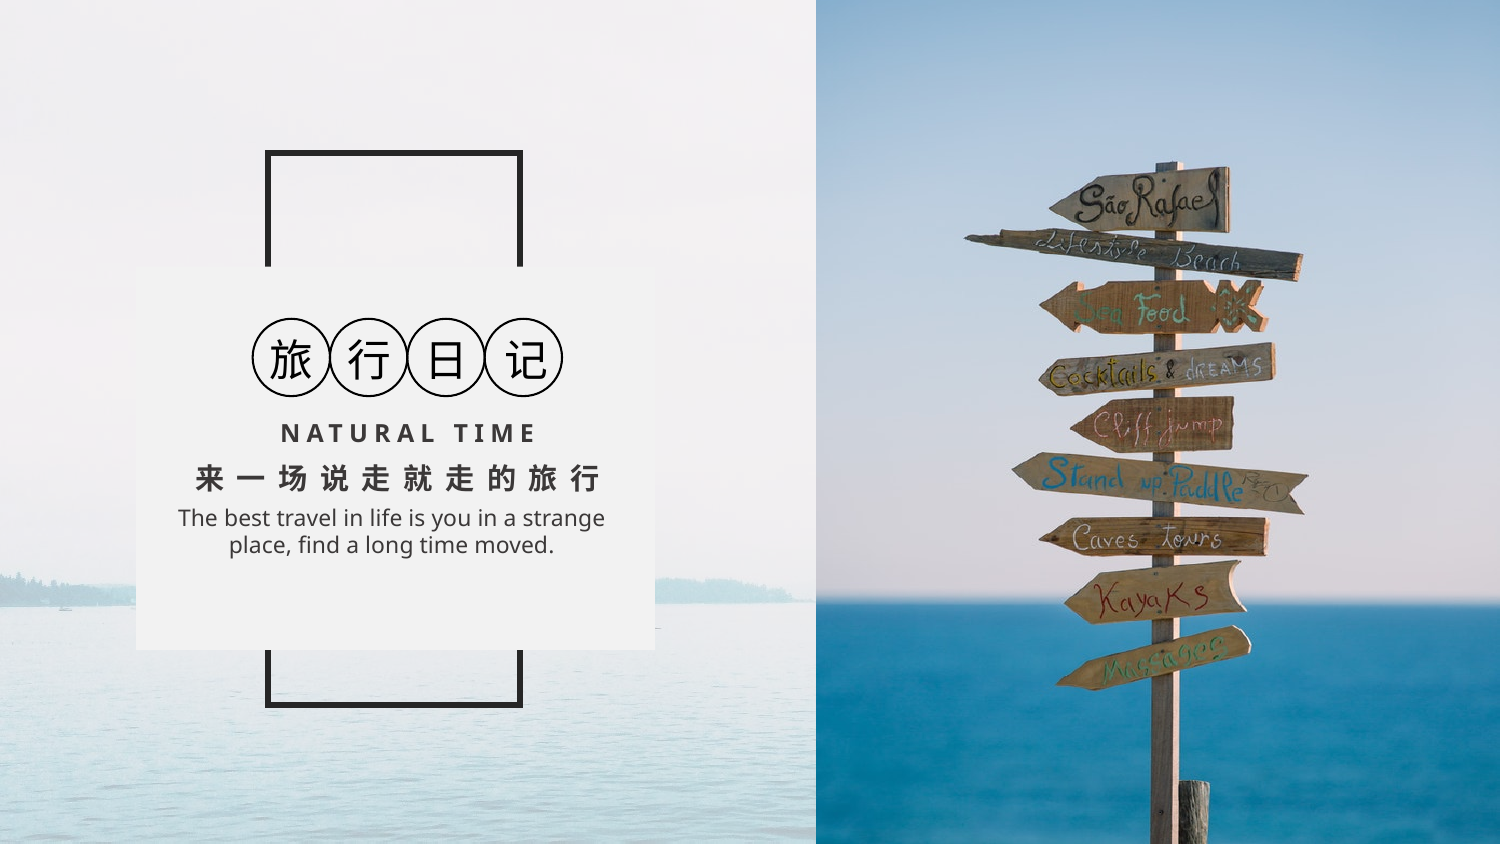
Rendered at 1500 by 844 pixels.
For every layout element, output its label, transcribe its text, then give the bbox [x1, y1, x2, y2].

text_box [135, 266, 656, 651]
text_box NATURAL TIME [193, 409, 622, 452]
text_box The best travel in life is you in a strange place, find a long time moved. [137, 495, 647, 566]
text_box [252, 318, 563, 397]
text_box [267, 651, 521, 706]
text_box 来一场说走就走的旅行 [180, 452, 661, 503]
text_box [815, 0, 1500, 844]
text_box [267, 152, 521, 266]
